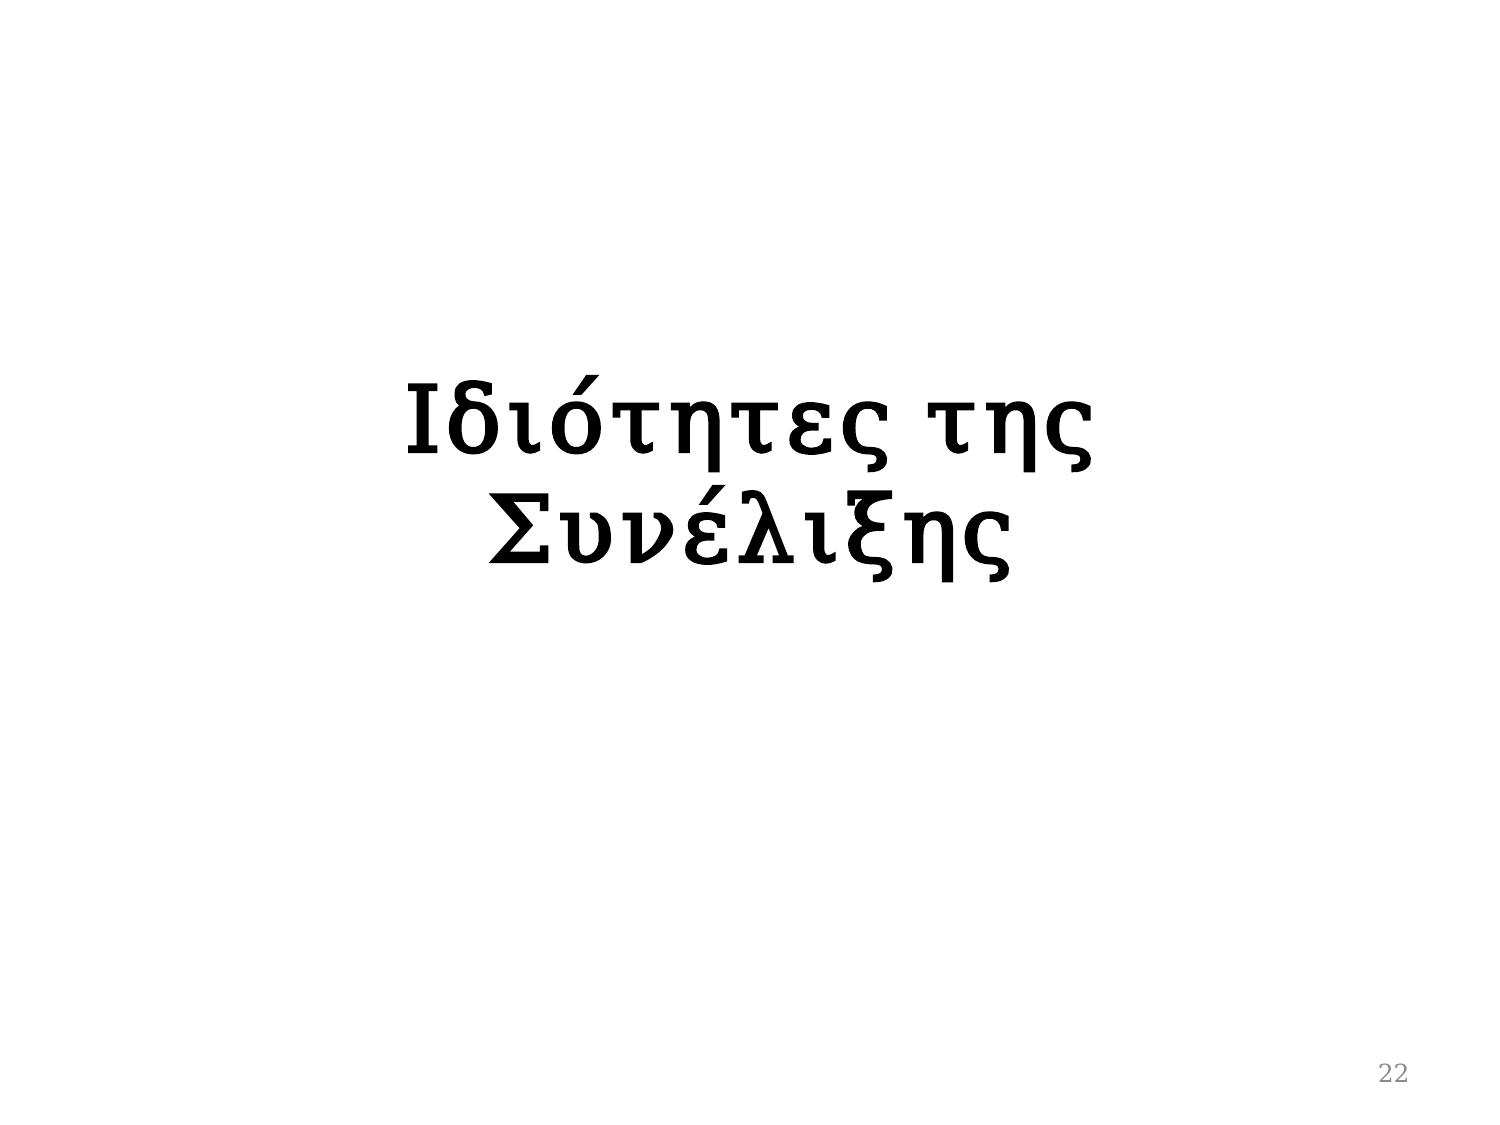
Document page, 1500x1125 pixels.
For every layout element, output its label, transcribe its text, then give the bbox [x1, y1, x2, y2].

slide_number 22 [1074, 1042, 1425, 1103]
title Ιδιότητες της Συνέλιξης [112, 349, 1388, 591]
